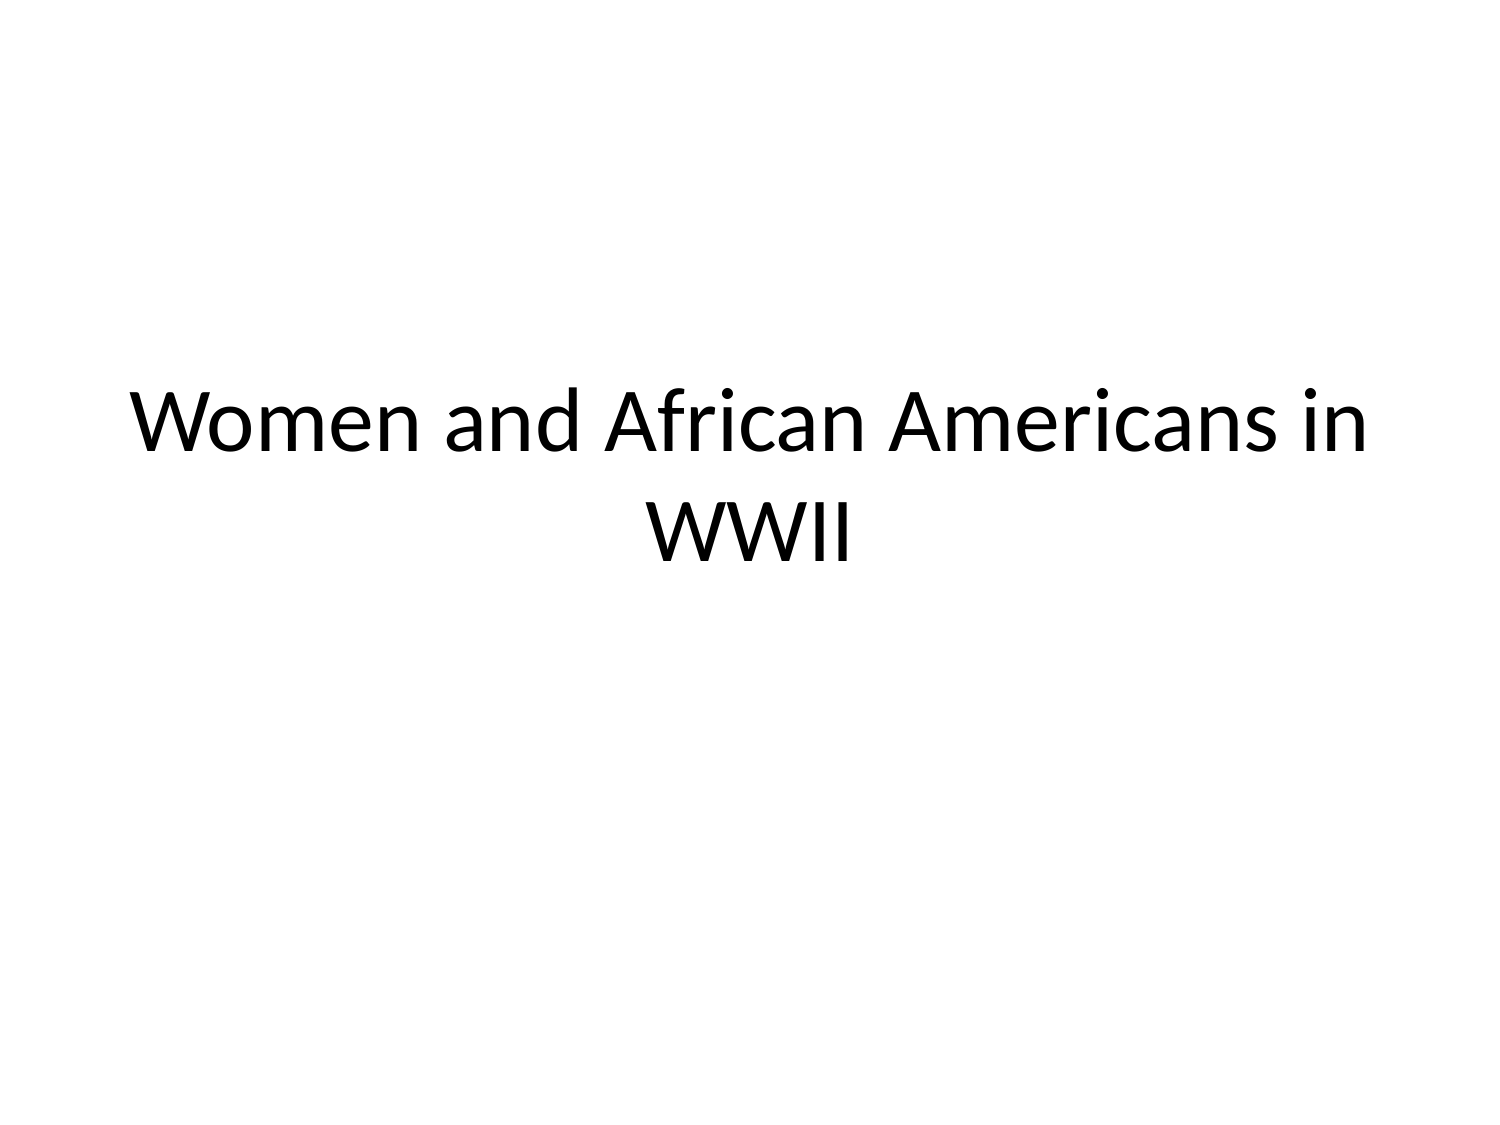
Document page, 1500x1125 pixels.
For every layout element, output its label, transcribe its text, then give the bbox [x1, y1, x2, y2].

title Women and African Americans in WWII [112, 349, 1388, 591]
